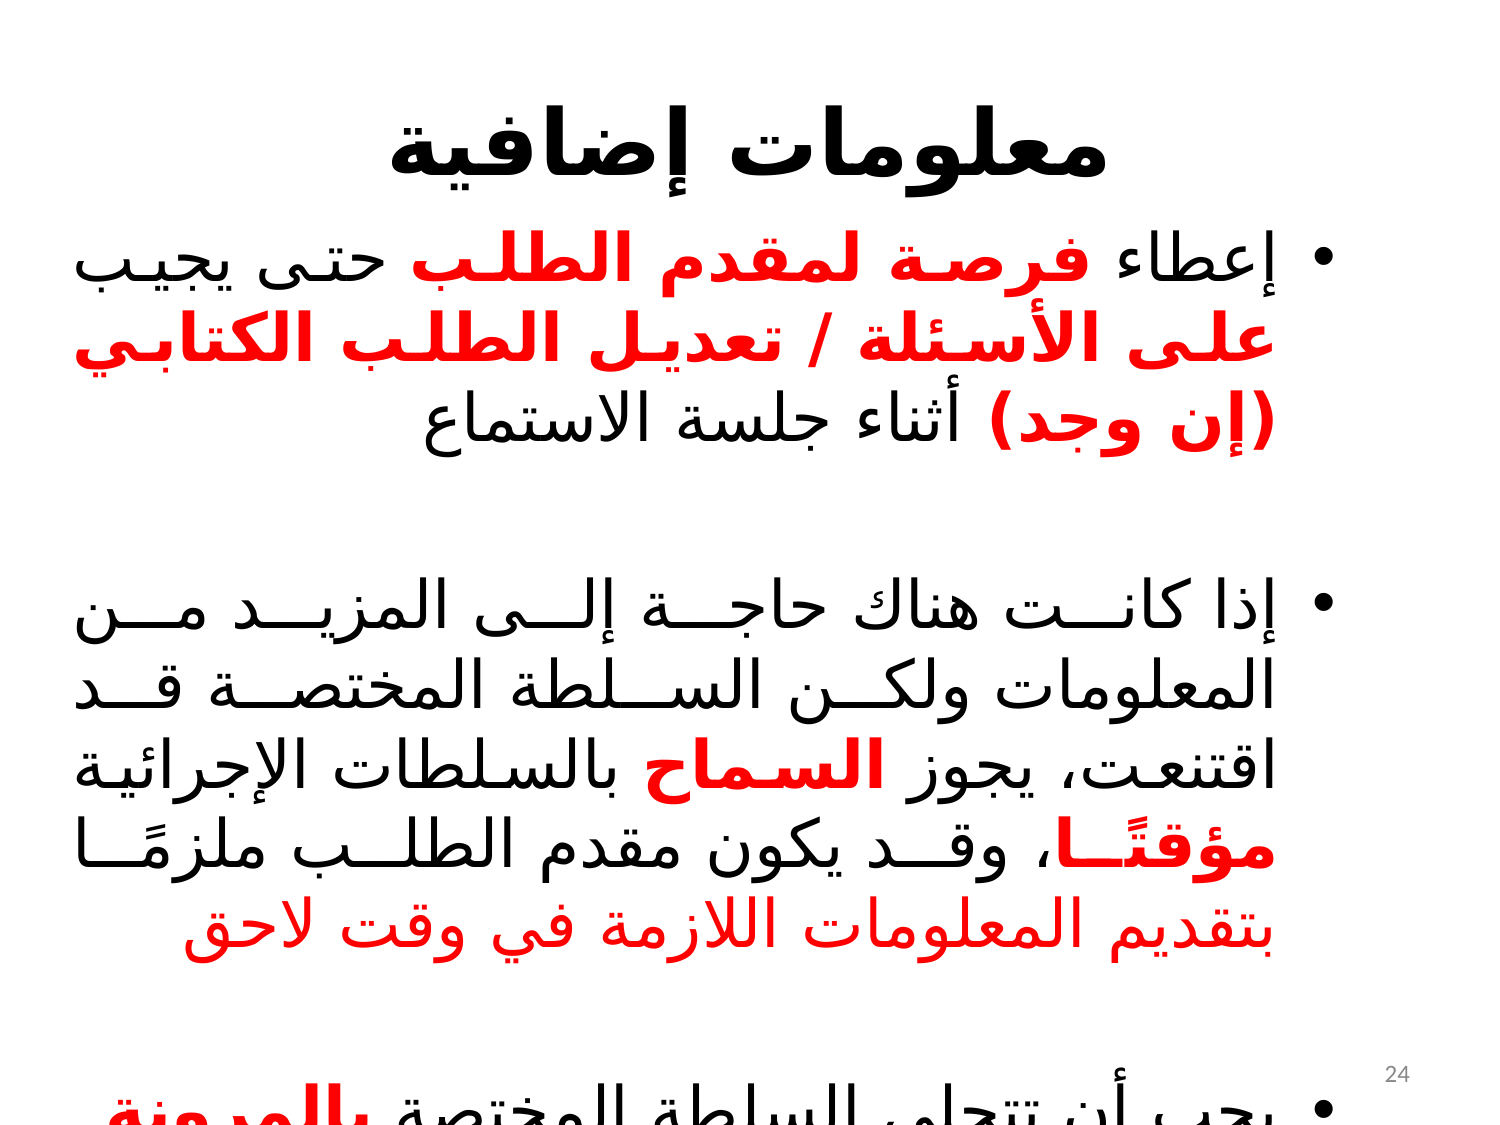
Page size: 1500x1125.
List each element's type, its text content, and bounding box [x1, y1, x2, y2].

slide_number 24 [1074, 1042, 1425, 1103]
title معلومات إضافية [75, 45, 1425, 233]
text_box إعطاء فرصة لمقدم الطلب حتى يجيب على الأسئلة / تعديل الطلب الكتابي (إن وجد) أثناء جلسة الاستماع إذا كانت هناك حاجة إلى المزيد من المعلومات ولكن السلطة المختصة قد اقتنعت، يجوز السماح بالسلطات الإجرائية مؤقتًا، وقد يكون مقدم الطلب ملزمًا بتقديم المعلومات اللازمة في وقت لاحق يجب أن تتحلى السلطة المختصة بالمرونة [57, 207, 1350, 1125]
